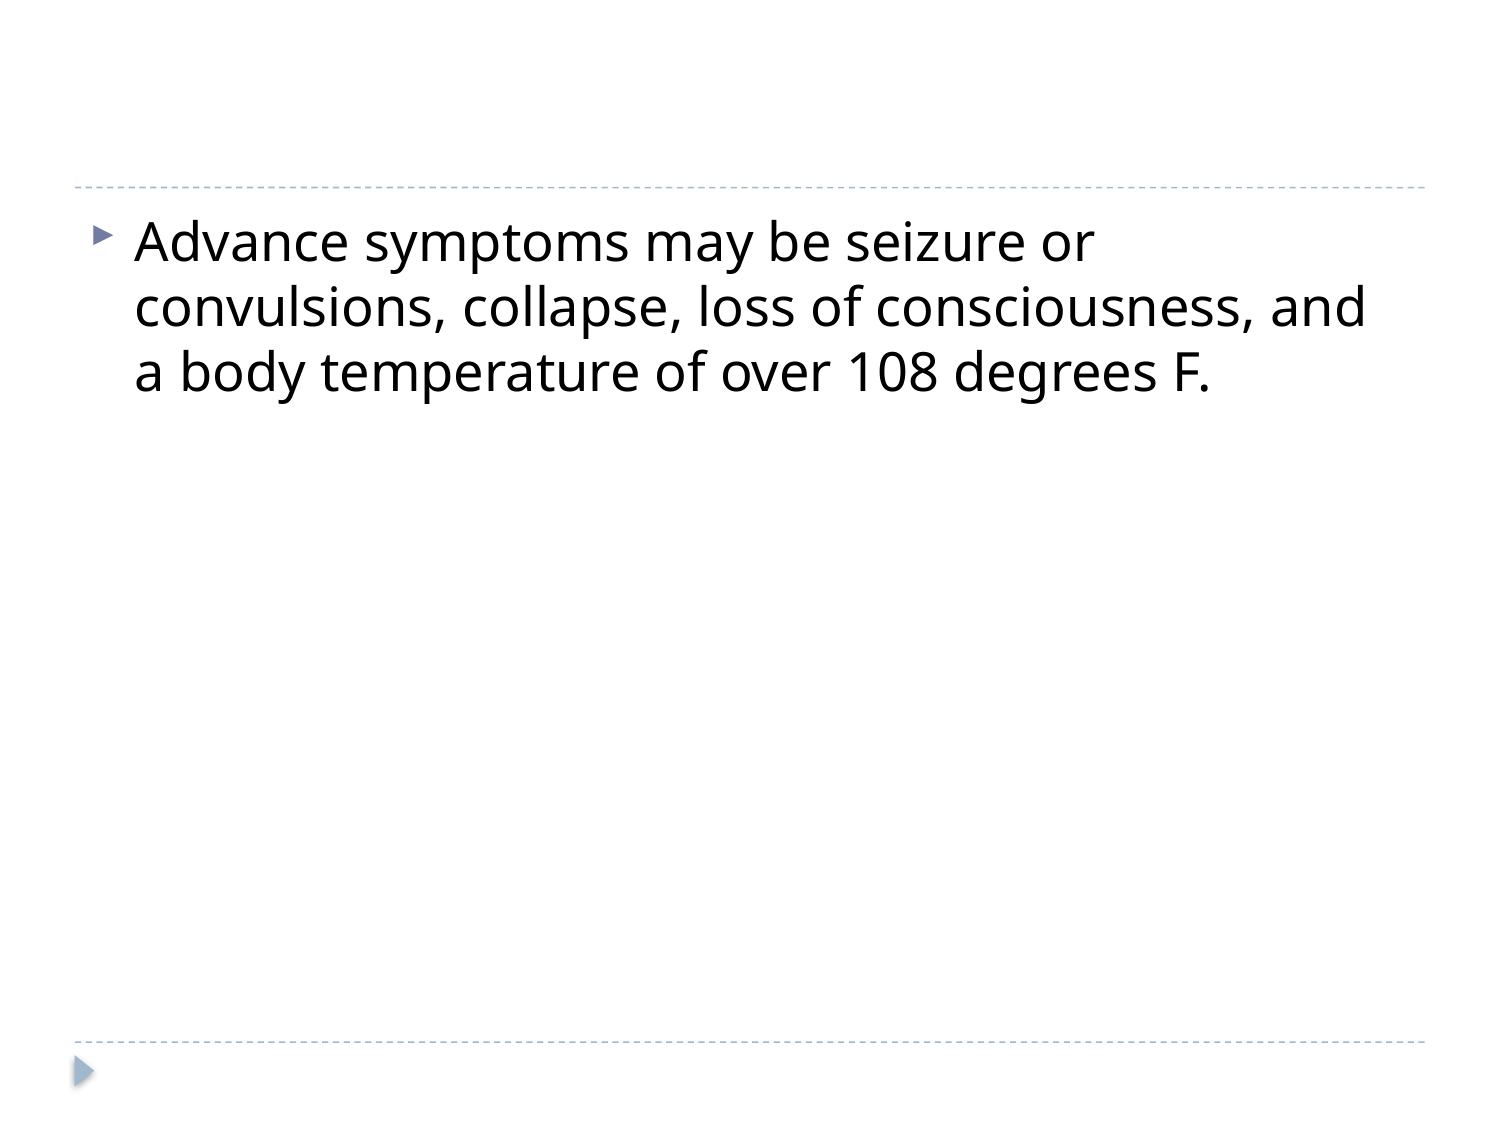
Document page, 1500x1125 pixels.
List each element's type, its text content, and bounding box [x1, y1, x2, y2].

list Advance symptoms may be seizure or convulsions, collapse, loss of consciousness, and a body temperature of over 108 degrees F. [75, 200, 1425, 1010]
